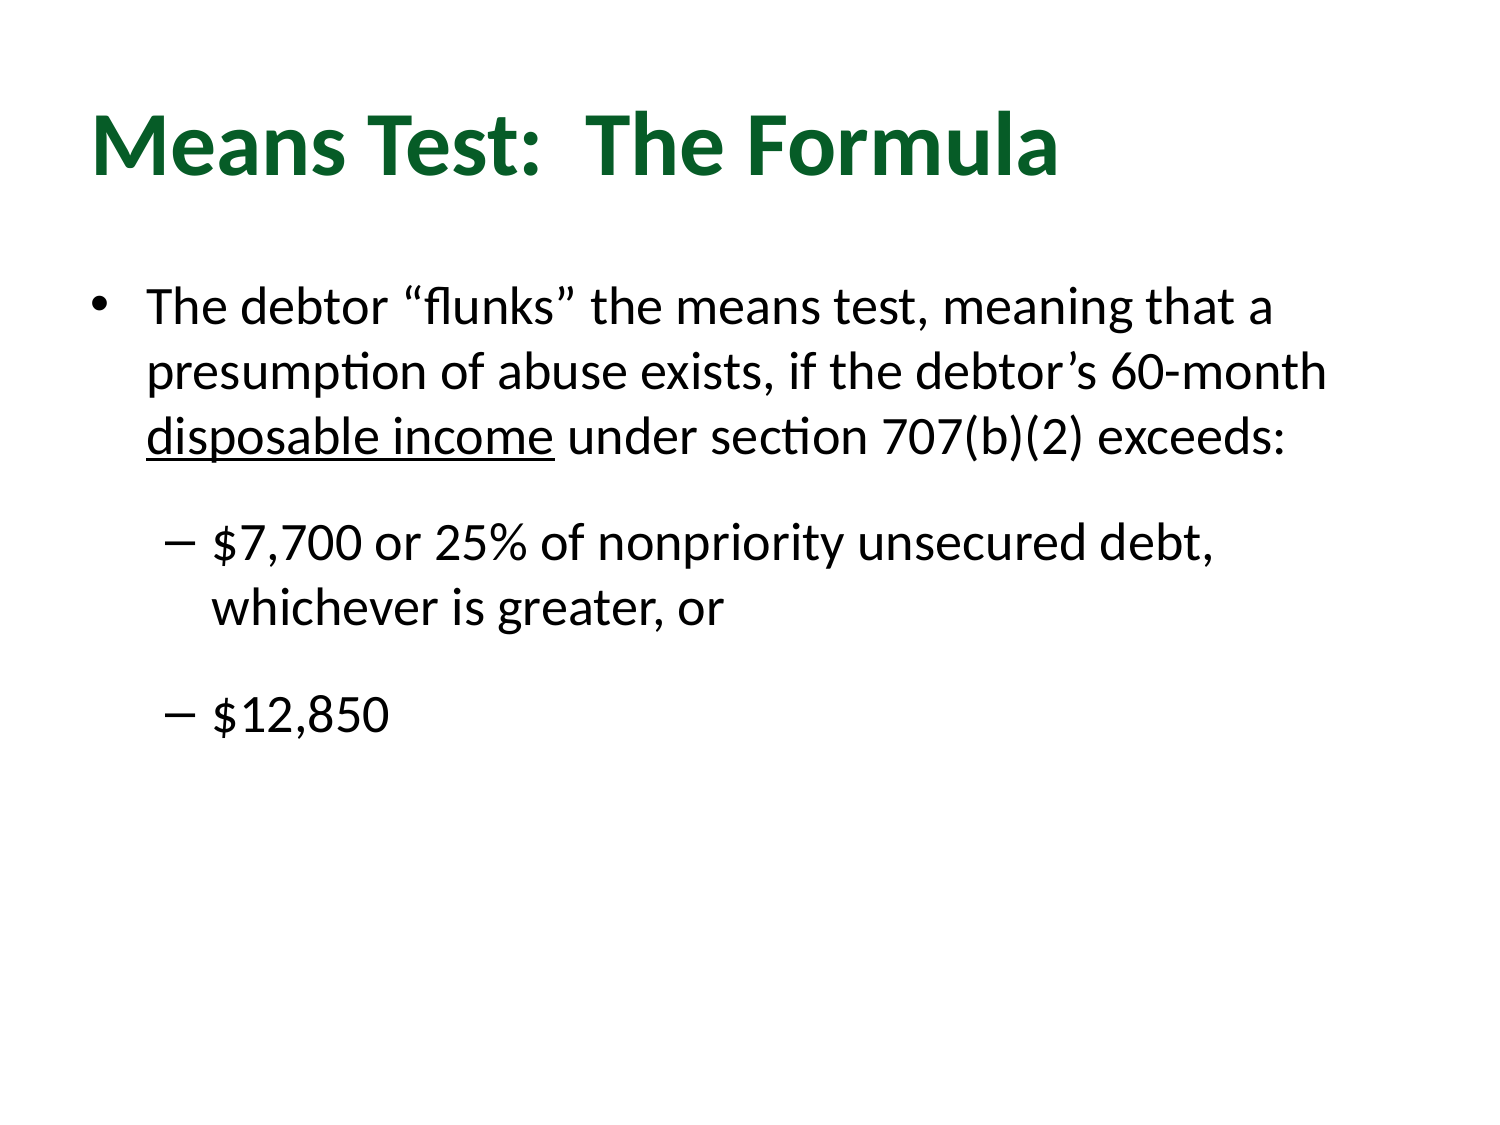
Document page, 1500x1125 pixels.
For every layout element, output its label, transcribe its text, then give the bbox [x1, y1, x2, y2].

title Means Test: The Formula [75, 45, 1425, 233]
list The debtor “flunks” the means test, meaning that a presumption of abuse exists, if the debtor’s 60-month disposable income under section 707(b)(2) exceeds: $7,700 or 25% of nonpriority unsecured debt, whichever is greater, or $12,850 [75, 262, 1425, 1005]
